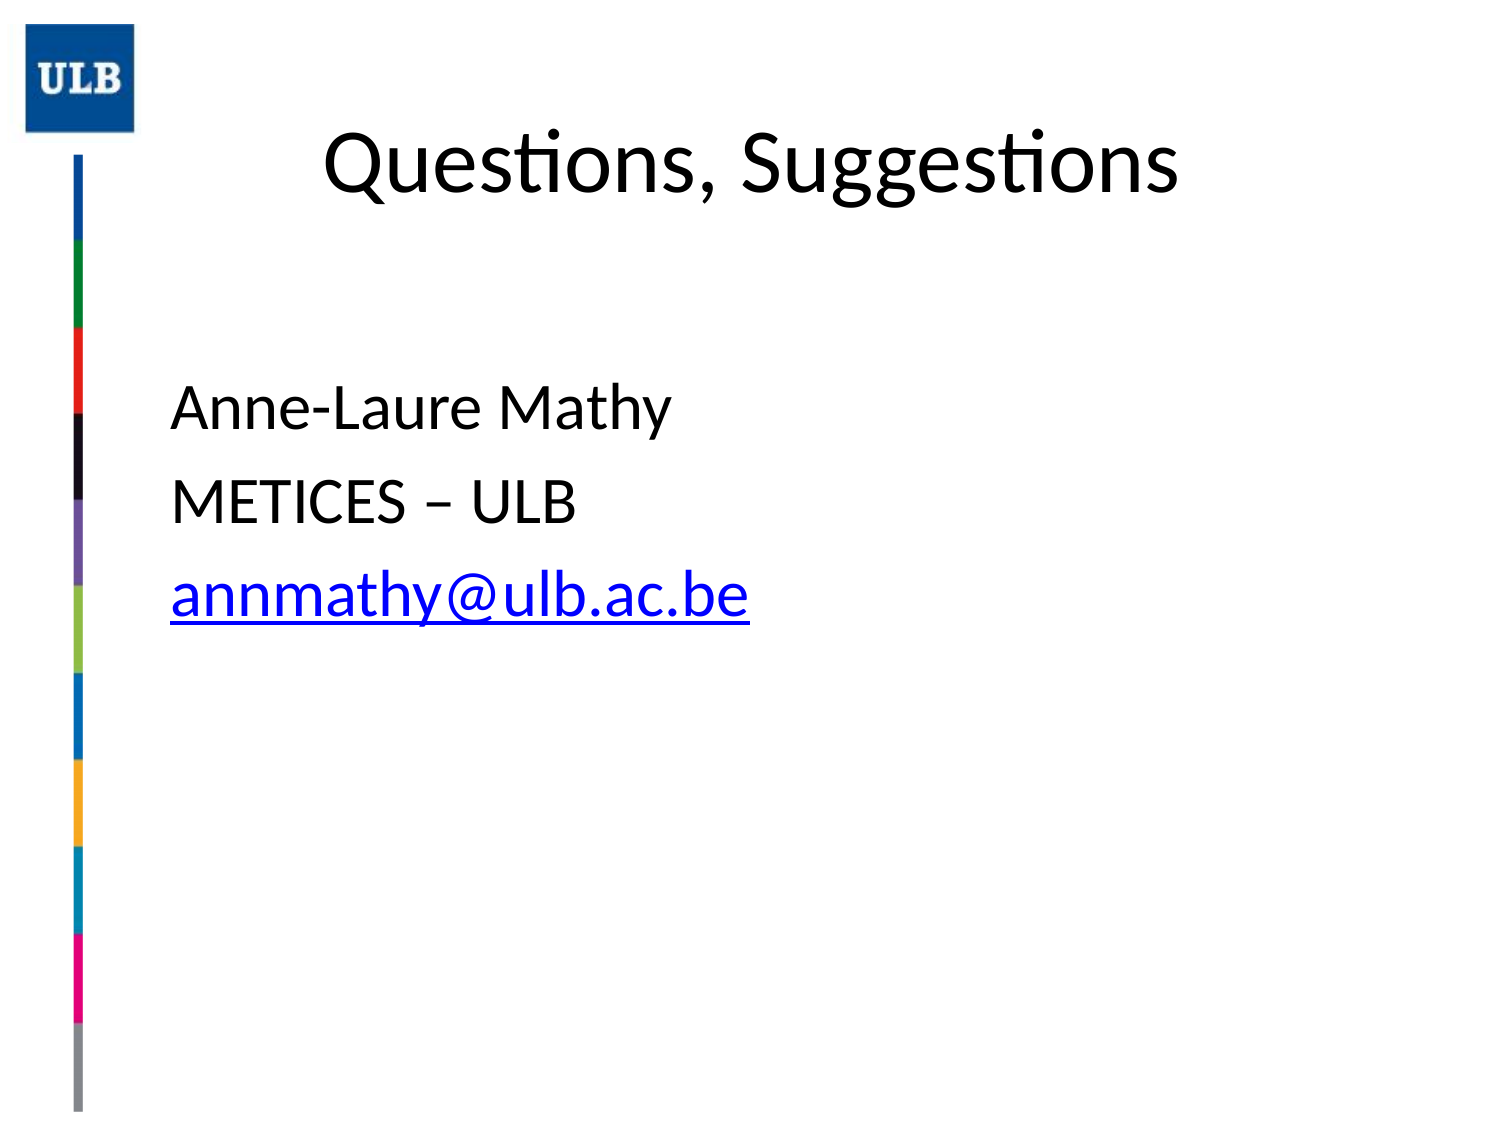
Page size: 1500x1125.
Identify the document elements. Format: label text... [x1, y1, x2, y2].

list Anne-Laure Mathy METICES – ULB annmathy@ulb.ac.be [155, 262, 1350, 1005]
picture [74, 744, 82, 847]
picture [74, 933, 82, 1111]
title Questions, Suggestions [155, 62, 1350, 250]
picture [7, 24, 142, 143]
picture [74, 241, 82, 740]
picture [74, 155, 82, 238]
